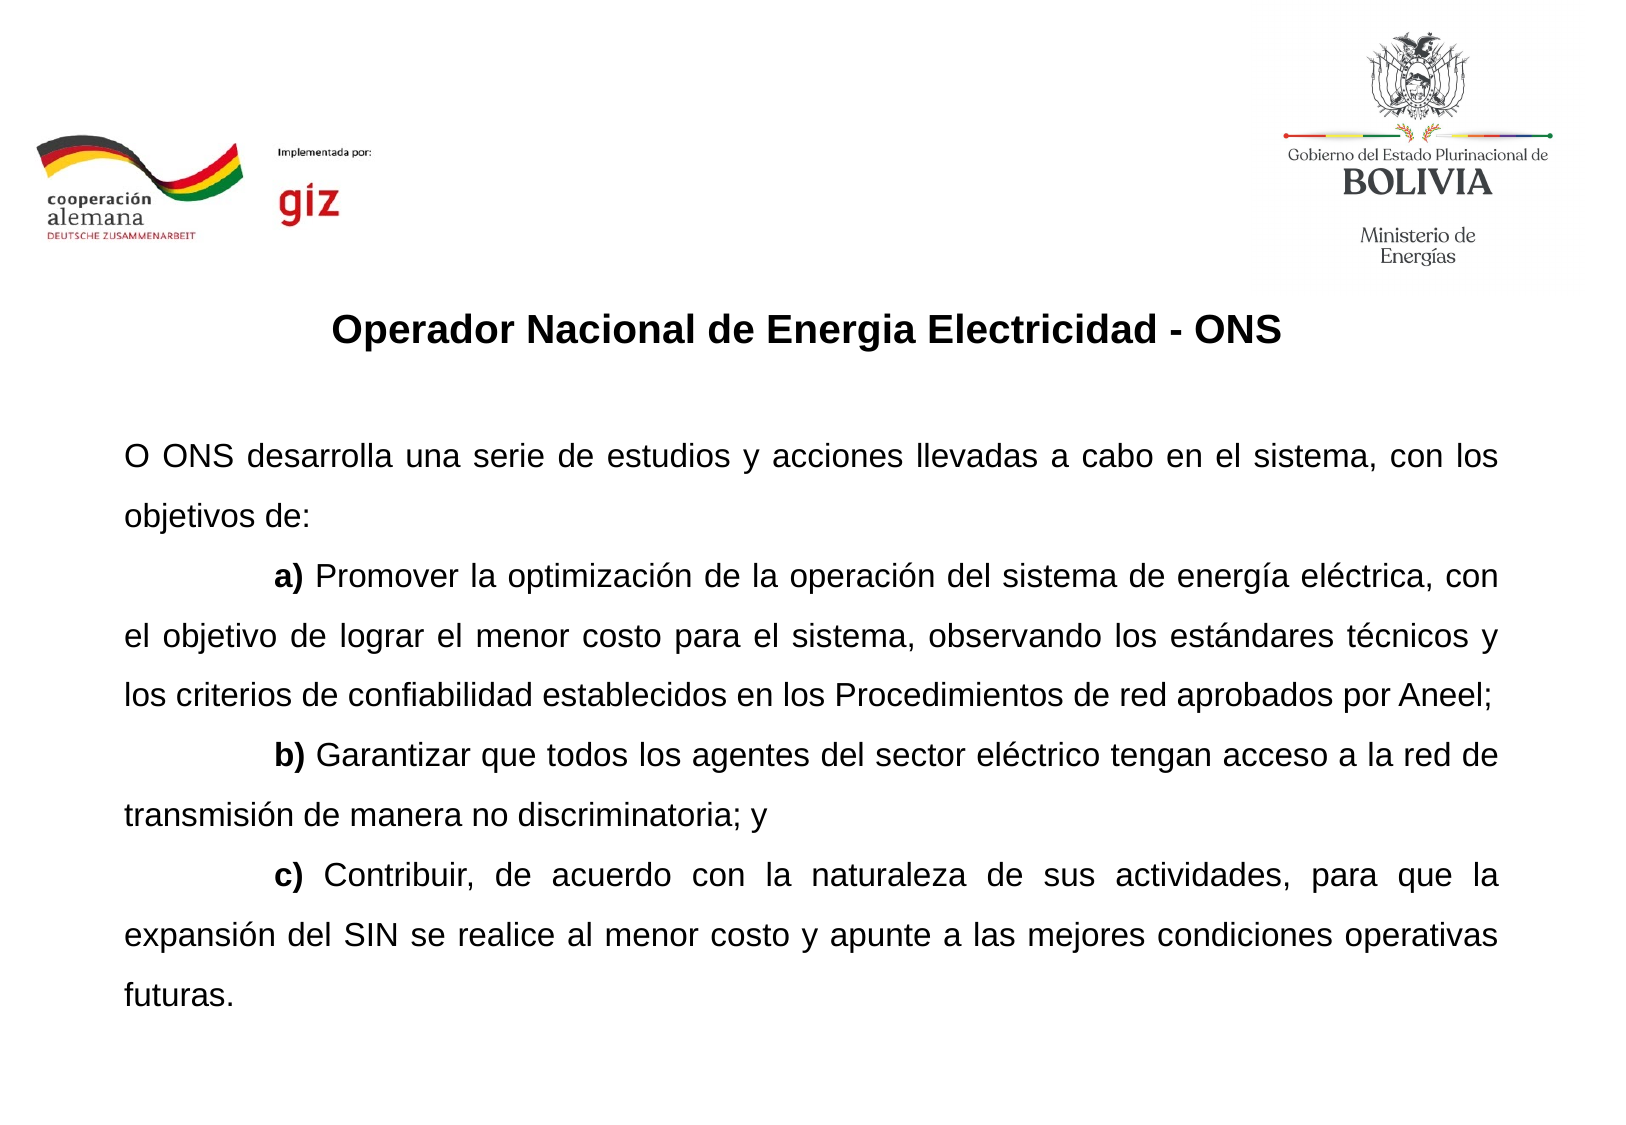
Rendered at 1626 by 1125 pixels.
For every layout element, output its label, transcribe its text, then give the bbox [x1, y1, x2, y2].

picture [1250, 0, 1585, 296]
text_box Operador Nacional de Energia Electricidad - ONS [163, 295, 1452, 346]
picture [13, 105, 393, 267]
text_box O ONS desarrolla una serie de estudios y acciones llevadas a cabo en el sistema, con los objetivos de: a) Promover la optimización de la operación del sistema de energía eléctrica, con el objetivo de lograr el menor costo para el sistema, observando los estándares técnicos y los criterios de confiabilidad establecidos en los Procedimientos de red aprobados por Aneel; b) Garantizar que todos los agentes del sector eléctrico tengan acceso a la red de transmisión de manera no discriminatoria; y c) Contribuir, de acuerdo con la naturaleza de sus actividades, para que la expansión del SIN se realice al menor costo y apunte a las mejores condiciones operativas futuras. [109, 346, 1516, 1021]
